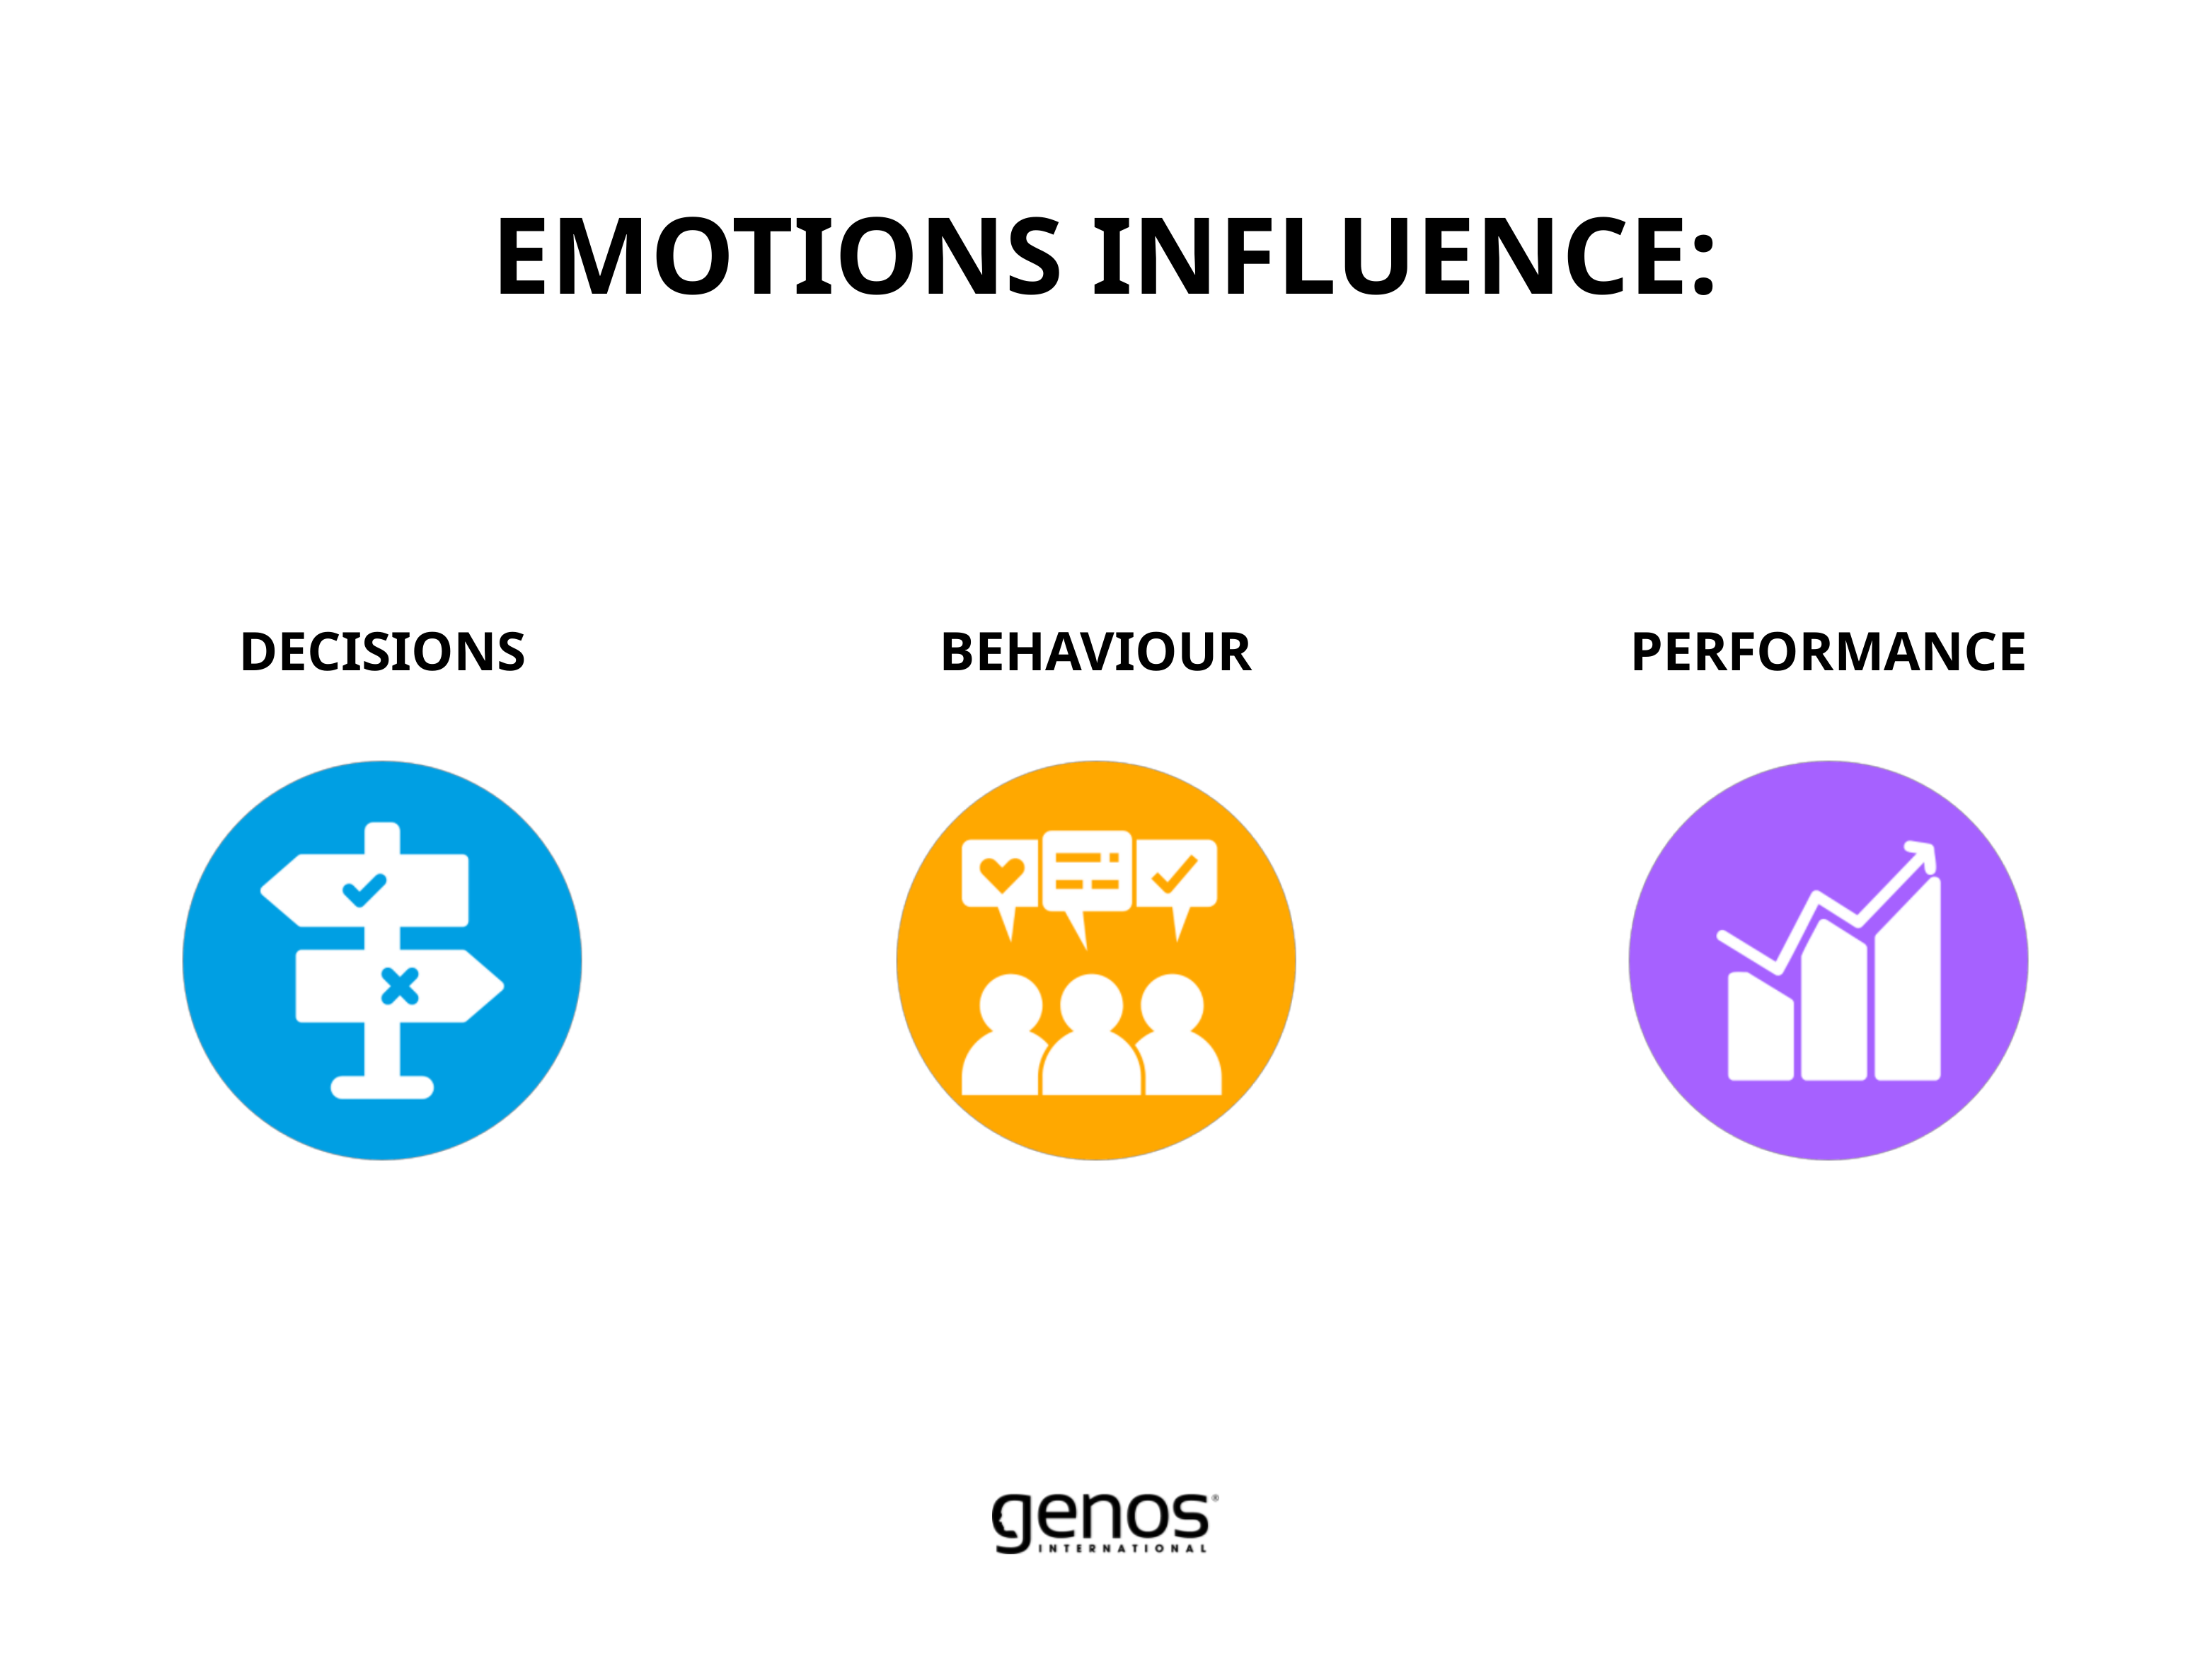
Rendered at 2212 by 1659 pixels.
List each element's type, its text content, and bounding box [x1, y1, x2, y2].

picture [889, 753, 1304, 1659]
text_box DECISIONS [99, 607, 666, 682]
text_box EMOTIONS INFLUENCE: [184, 192, 2027, 316]
text_box PERFORMANCE [1545, 607, 2112, 682]
picture [1621, 753, 2037, 1169]
text_box BEHAVIOUR [813, 607, 1380, 682]
picture [175, 753, 590, 1169]
